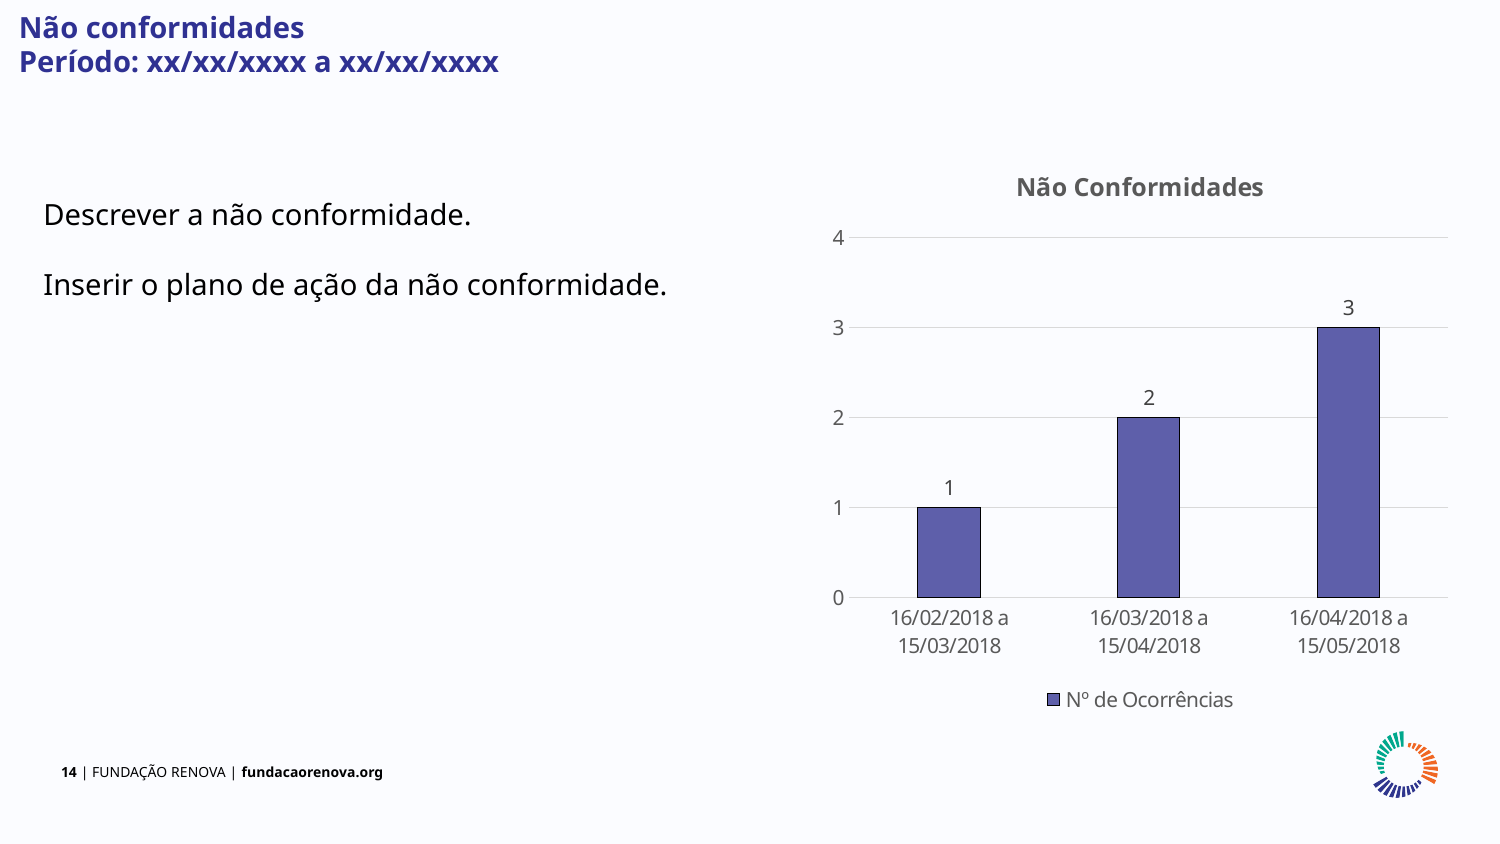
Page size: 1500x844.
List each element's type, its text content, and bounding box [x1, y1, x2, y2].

text_box Descrever a não conformidade. Inserir o plano de ação da não conformidade. [28, 189, 774, 309]
picture [1373, 731, 1438, 798]
chart [819, 142, 1462, 723]
text_box Não conformidades Período: xx/xx/xxxx a xx/xx/xxxx [4, 2, 956, 104]
